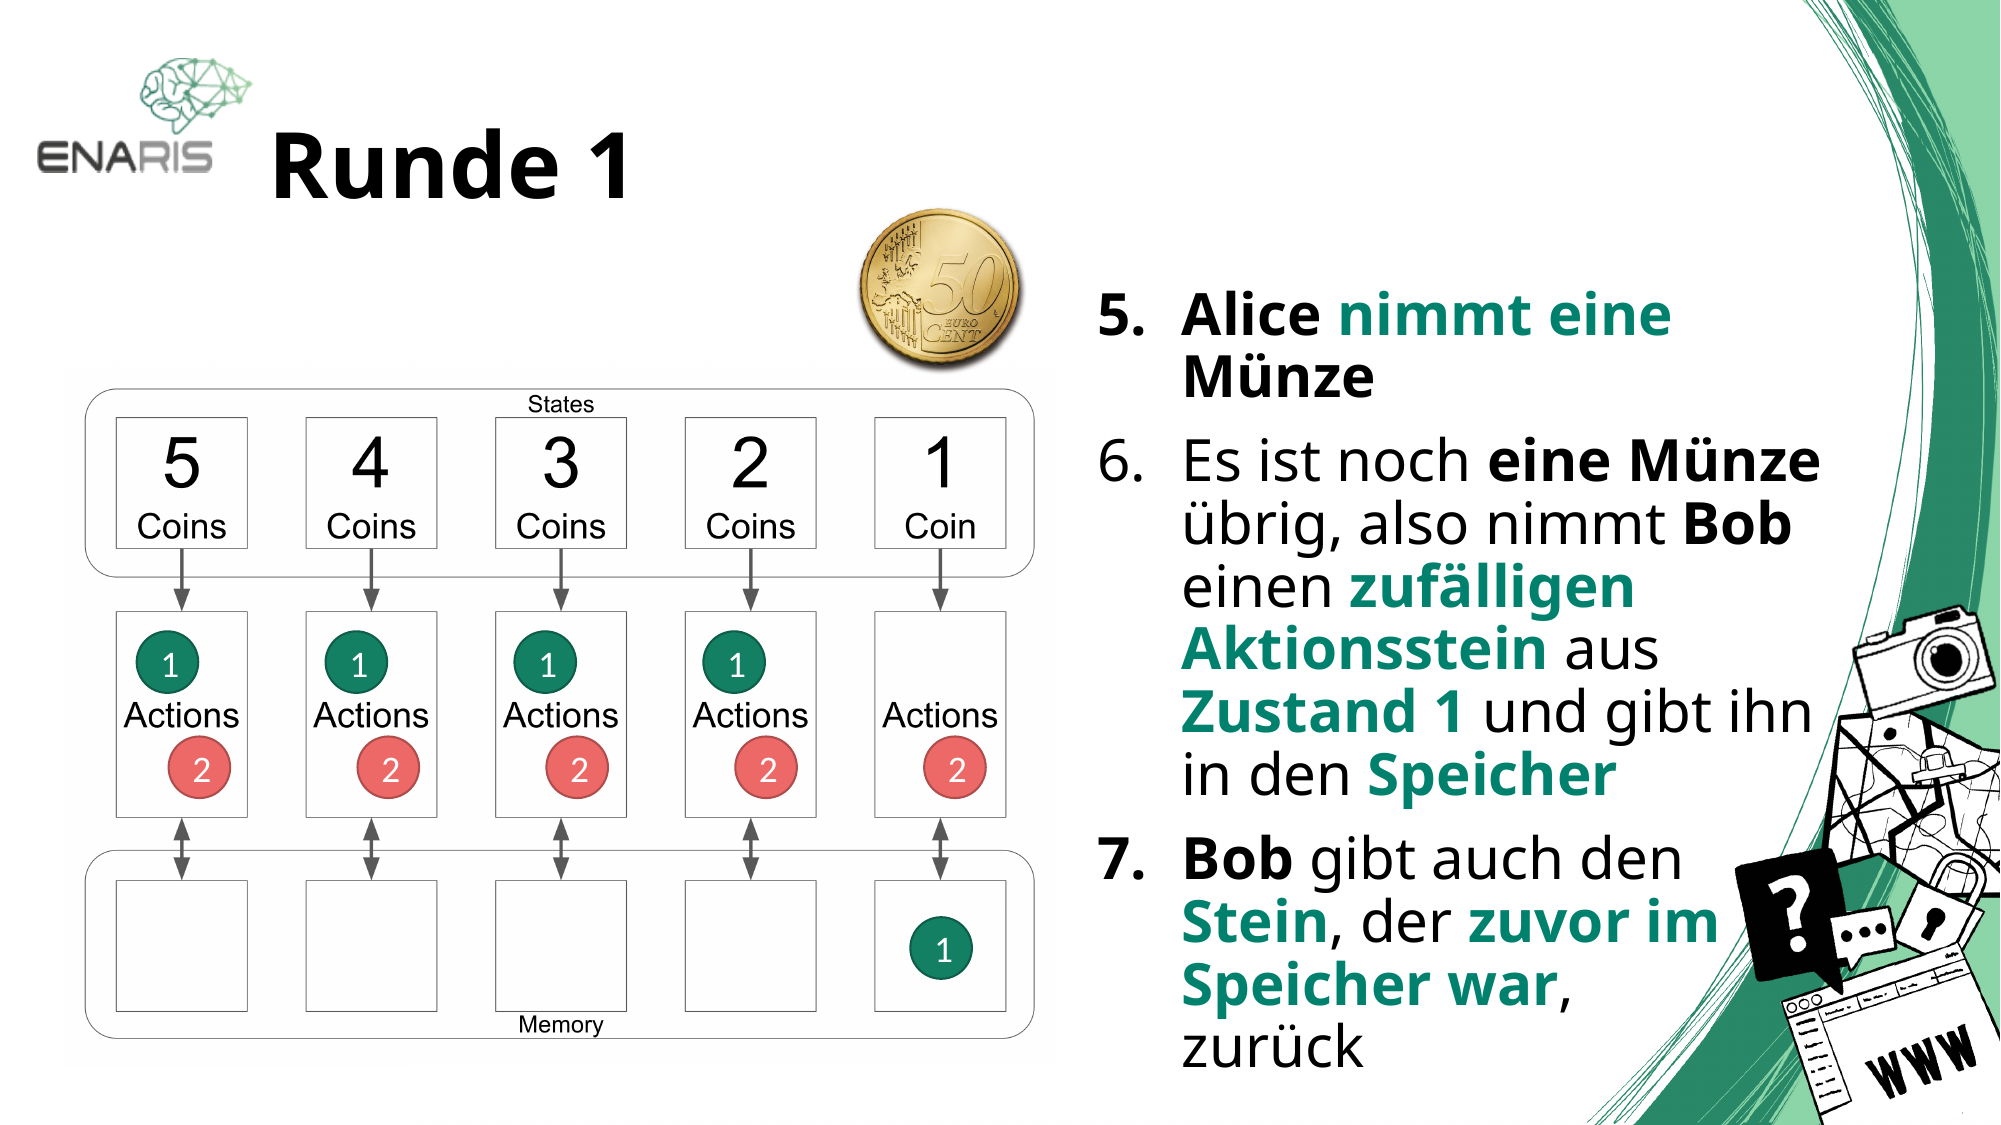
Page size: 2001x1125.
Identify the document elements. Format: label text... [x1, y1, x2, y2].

picture [408, 0, 2000, 1125]
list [63, 361, 1059, 1066]
text_box Alice nimmt eine Münze Es ist noch eine Münze übrig, also nimmt Bob einen zufälligen Aktionsstein aus Zustand 1 und gibt ihn in den Speicher Bob gibt auch den Stein, der zuvor im Speicher war, zurück [1082, 277, 1869, 1123]
title Runde 1 [253, 59, 1863, 278]
picture [37, 58, 254, 173]
